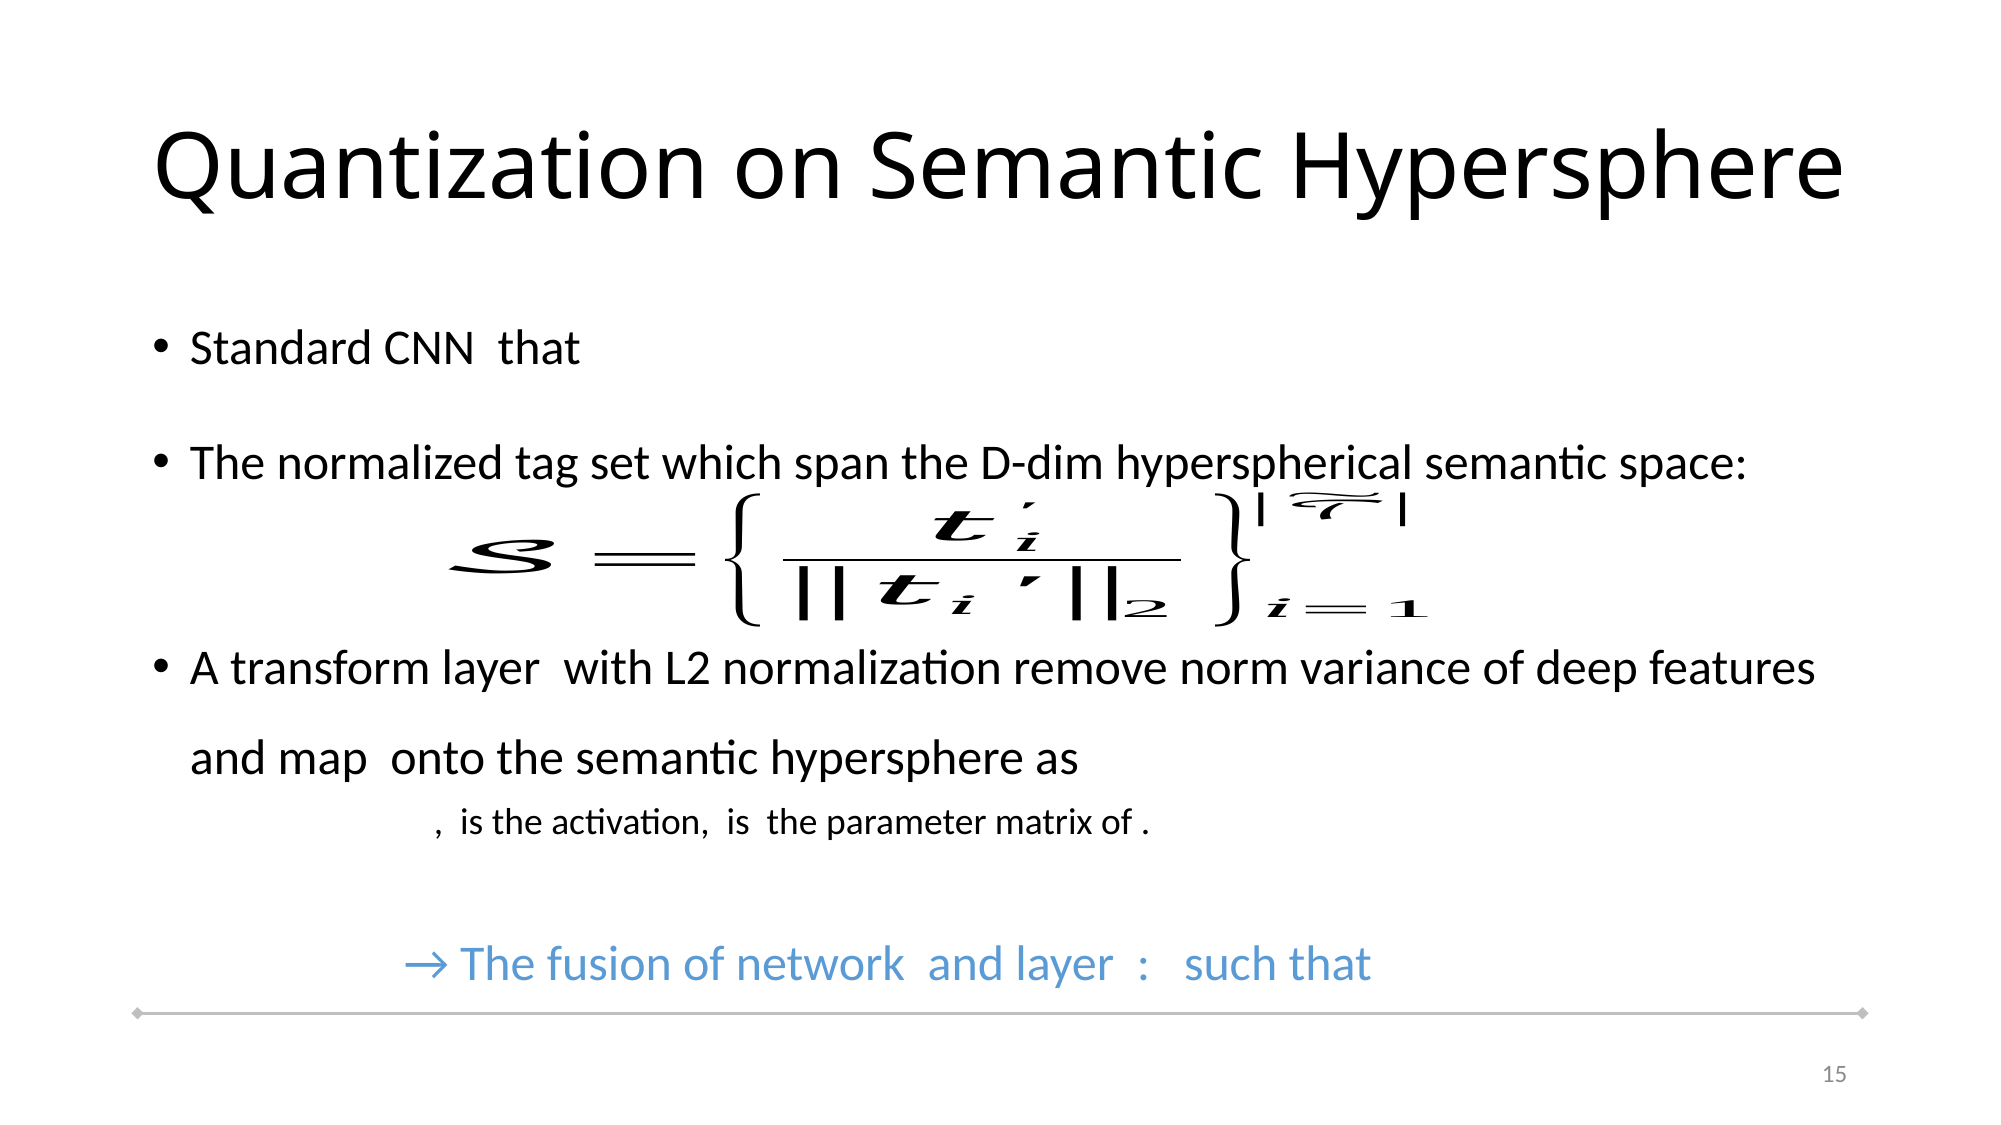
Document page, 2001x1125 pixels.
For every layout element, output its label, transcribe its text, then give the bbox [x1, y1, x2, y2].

title Quantization on Semantic Hypersphere [137, 59, 1921, 278]
slide_number 15 [1412, 1042, 1863, 1103]
